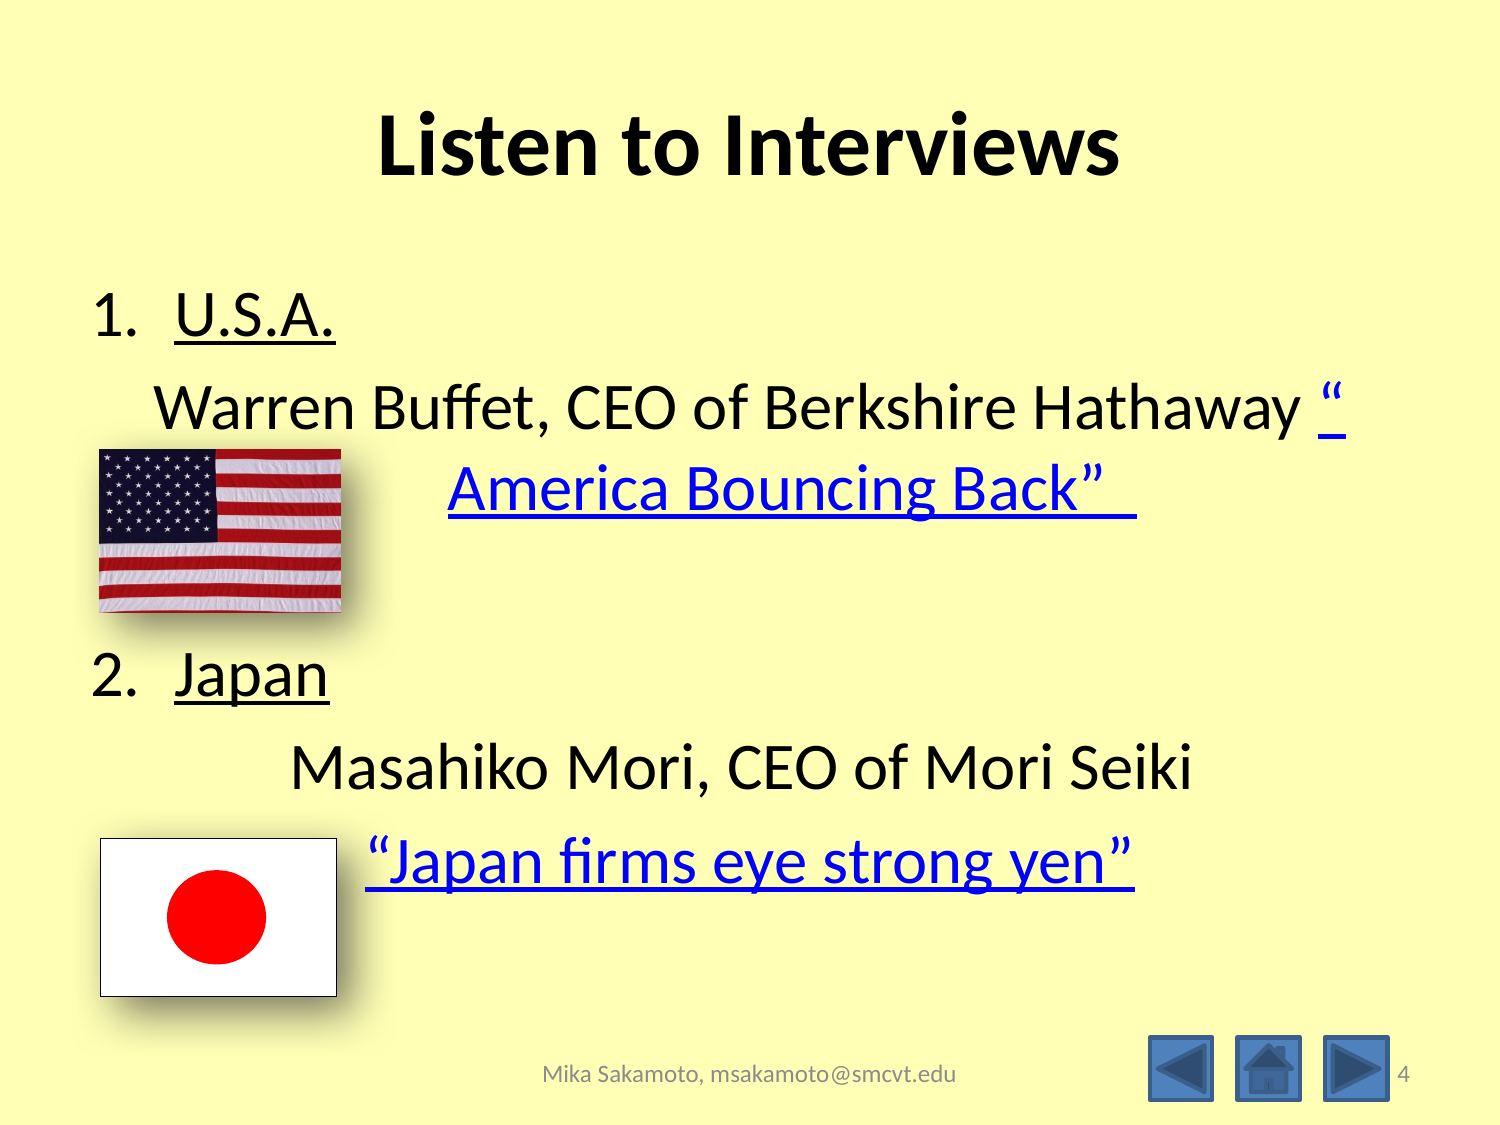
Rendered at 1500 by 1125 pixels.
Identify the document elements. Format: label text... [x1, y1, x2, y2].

text_box [1323, 1035, 1390, 1102]
title Listen to Interviews [75, 45, 1425, 233]
text_box [1148, 1035, 1214, 1102]
slide_number 4 [1074, 1042, 1425, 1103]
footer Mika Sakamoto, msakamoto@smcvt.edu [512, 1042, 988, 1103]
text_box [1235, 1035, 1302, 1102]
picture [99, 449, 341, 613]
list U.S.A. Warren Buffet, CEO of Berkshire Hathaway “America Bouncing Back” Japan Masahiko Mori, CEO of Mori Seiki “Japan firms eye strong yen” [75, 262, 1425, 1005]
picture [99, 837, 338, 998]
